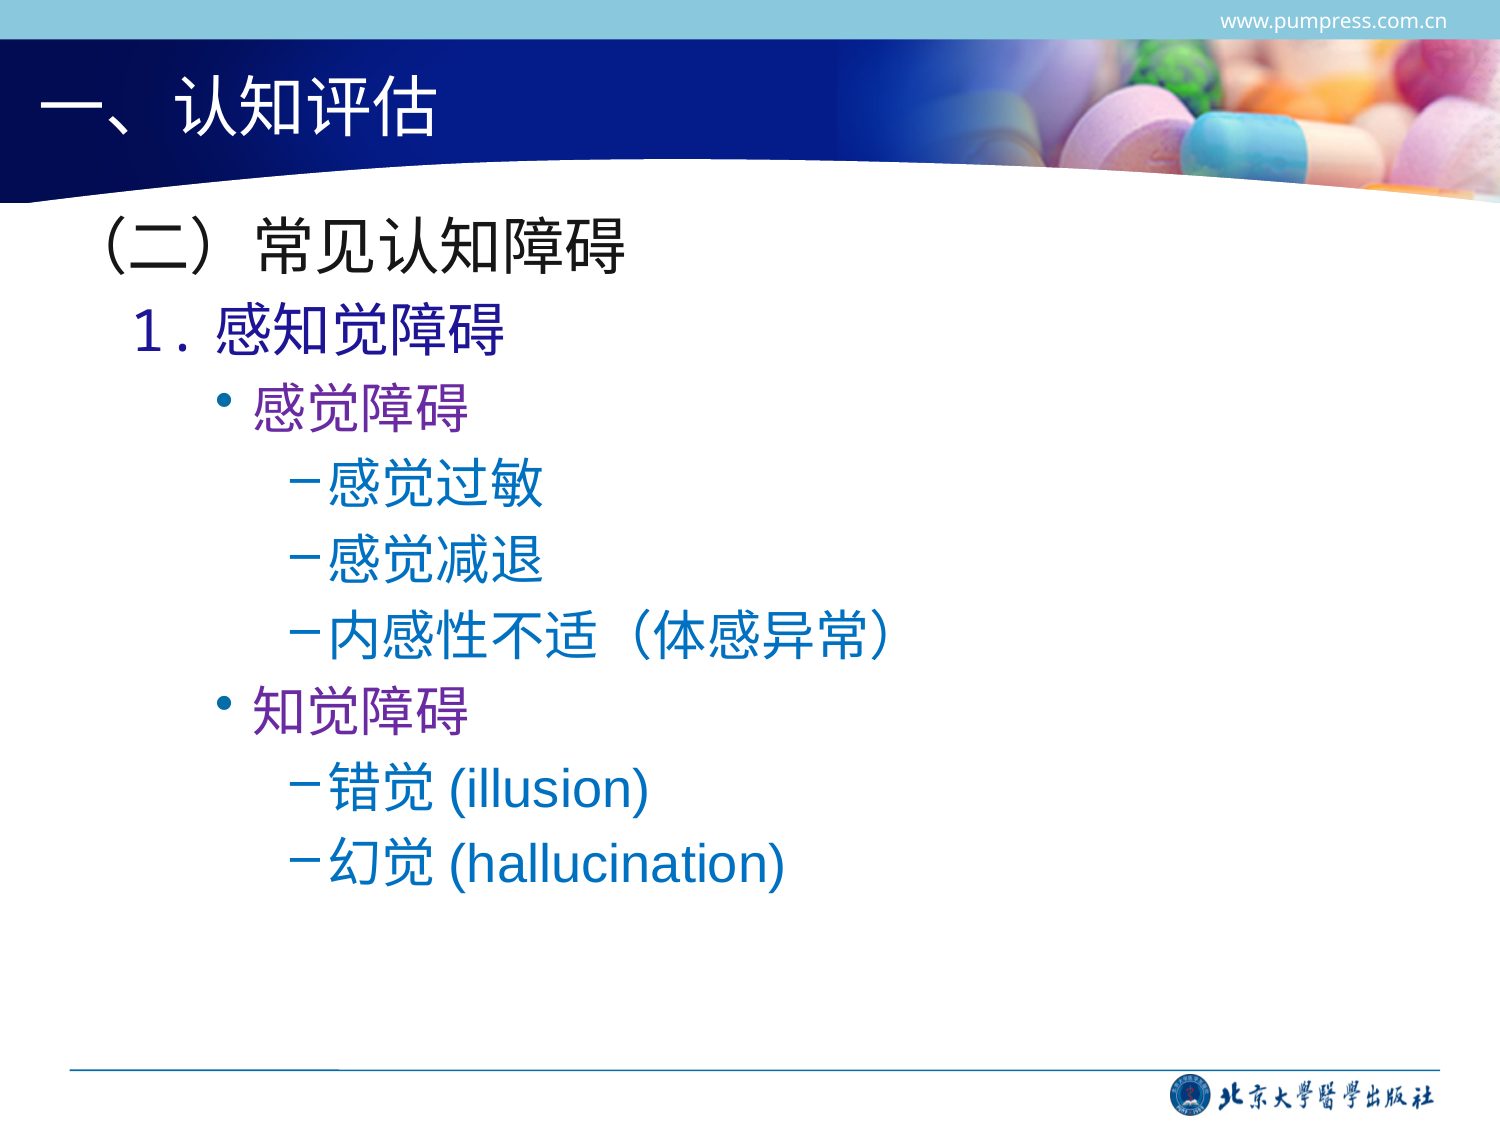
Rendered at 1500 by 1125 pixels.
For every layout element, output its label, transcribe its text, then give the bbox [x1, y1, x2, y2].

list （二）常见认知障碍 1.感知觉障碍 感觉障碍 感觉过敏 感觉减退 内感性不适（体感异常） 知觉障碍 错觉(illusion) 幻觉(hallucination) [49, 198, 1463, 1026]
slide_number www.pumpress.com.cn [1024, 0, 1463, 38]
picture [0, 40, 1500, 203]
title 一、认知评估 [23, 58, 1349, 152]
picture [1170, 1074, 1436, 1118]
